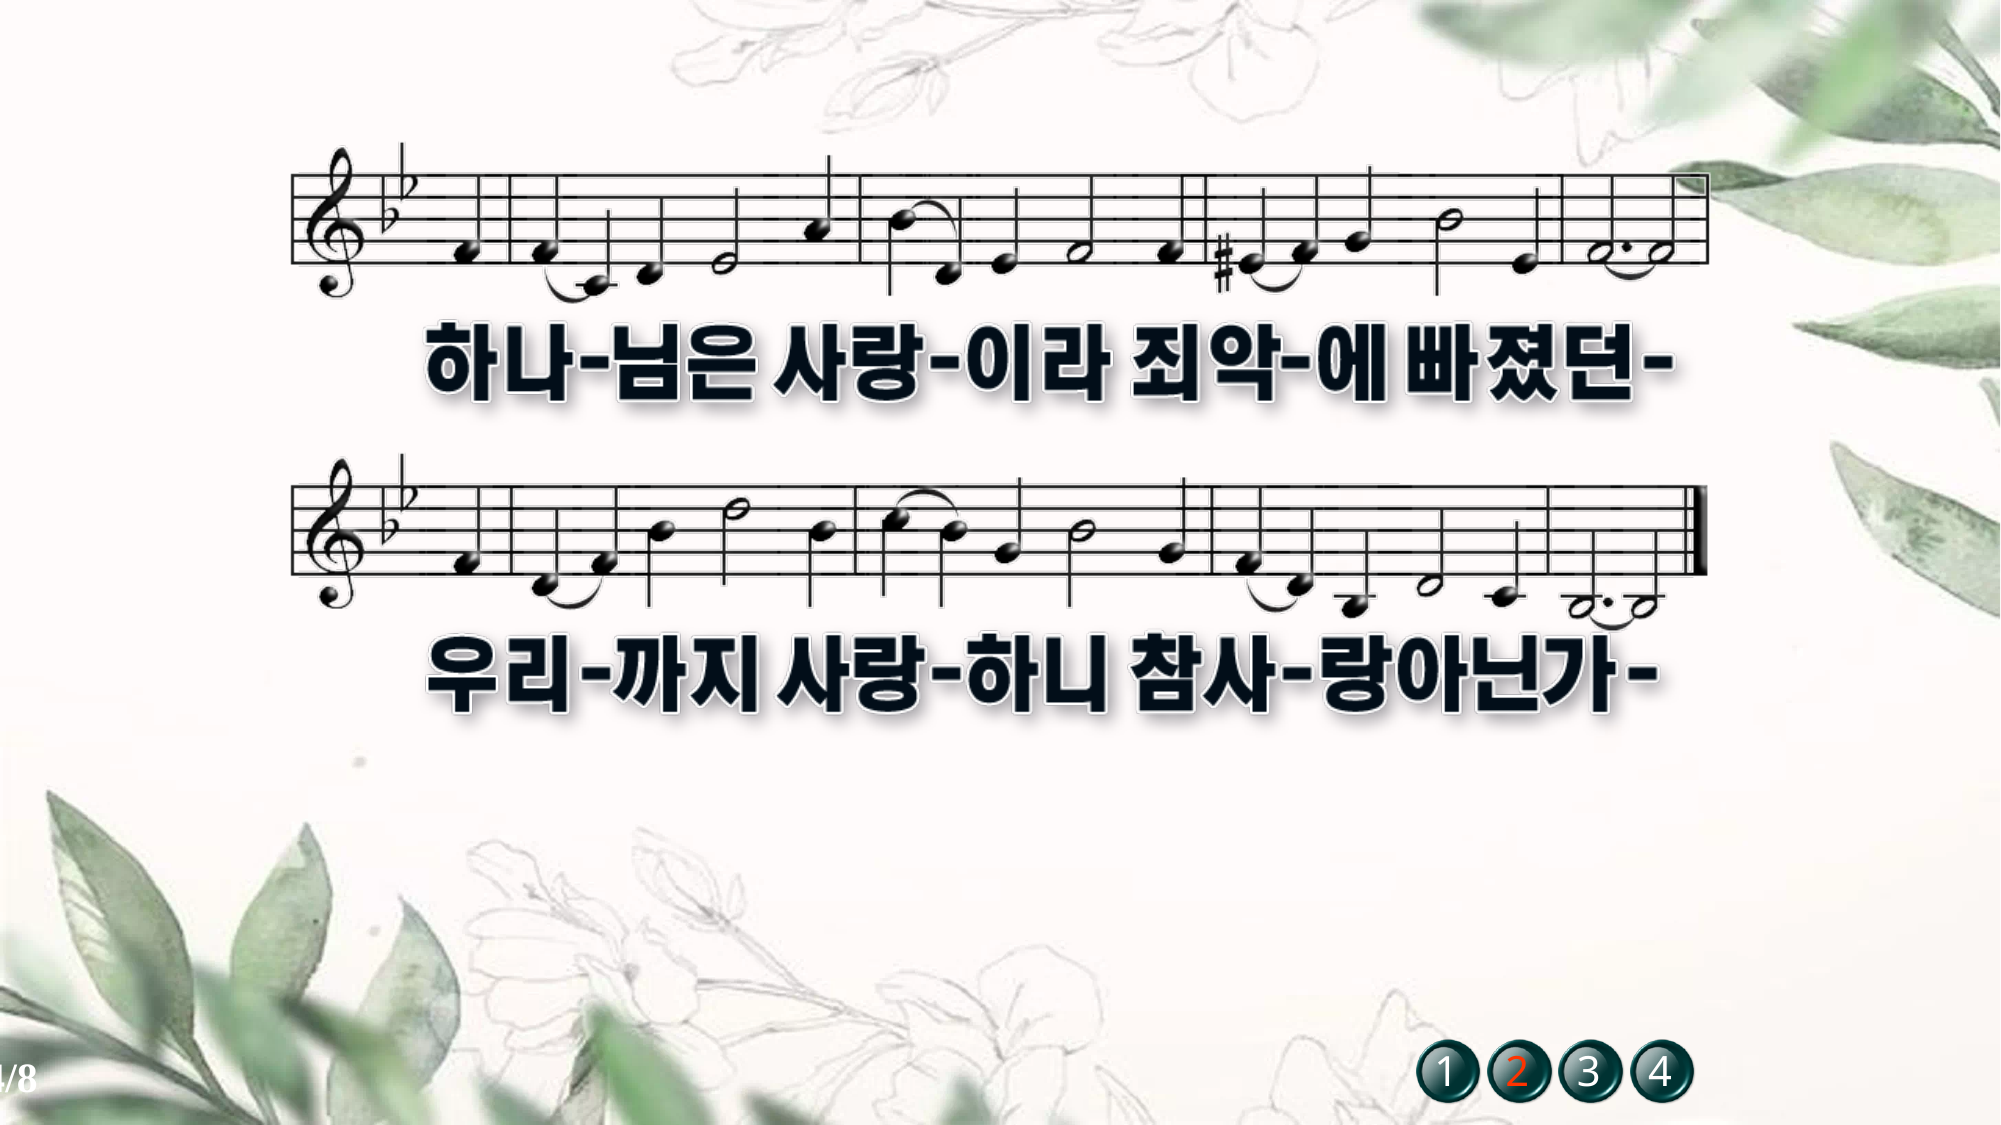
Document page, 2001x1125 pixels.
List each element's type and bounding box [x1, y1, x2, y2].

text_box [1555, 1035, 1626, 1106]
picture [0, 0, 2001, 1125]
text_box [1627, 1035, 1697, 1106]
text_box [1484, 1035, 1555, 1106]
text_box [1413, 1035, 1484, 1106]
